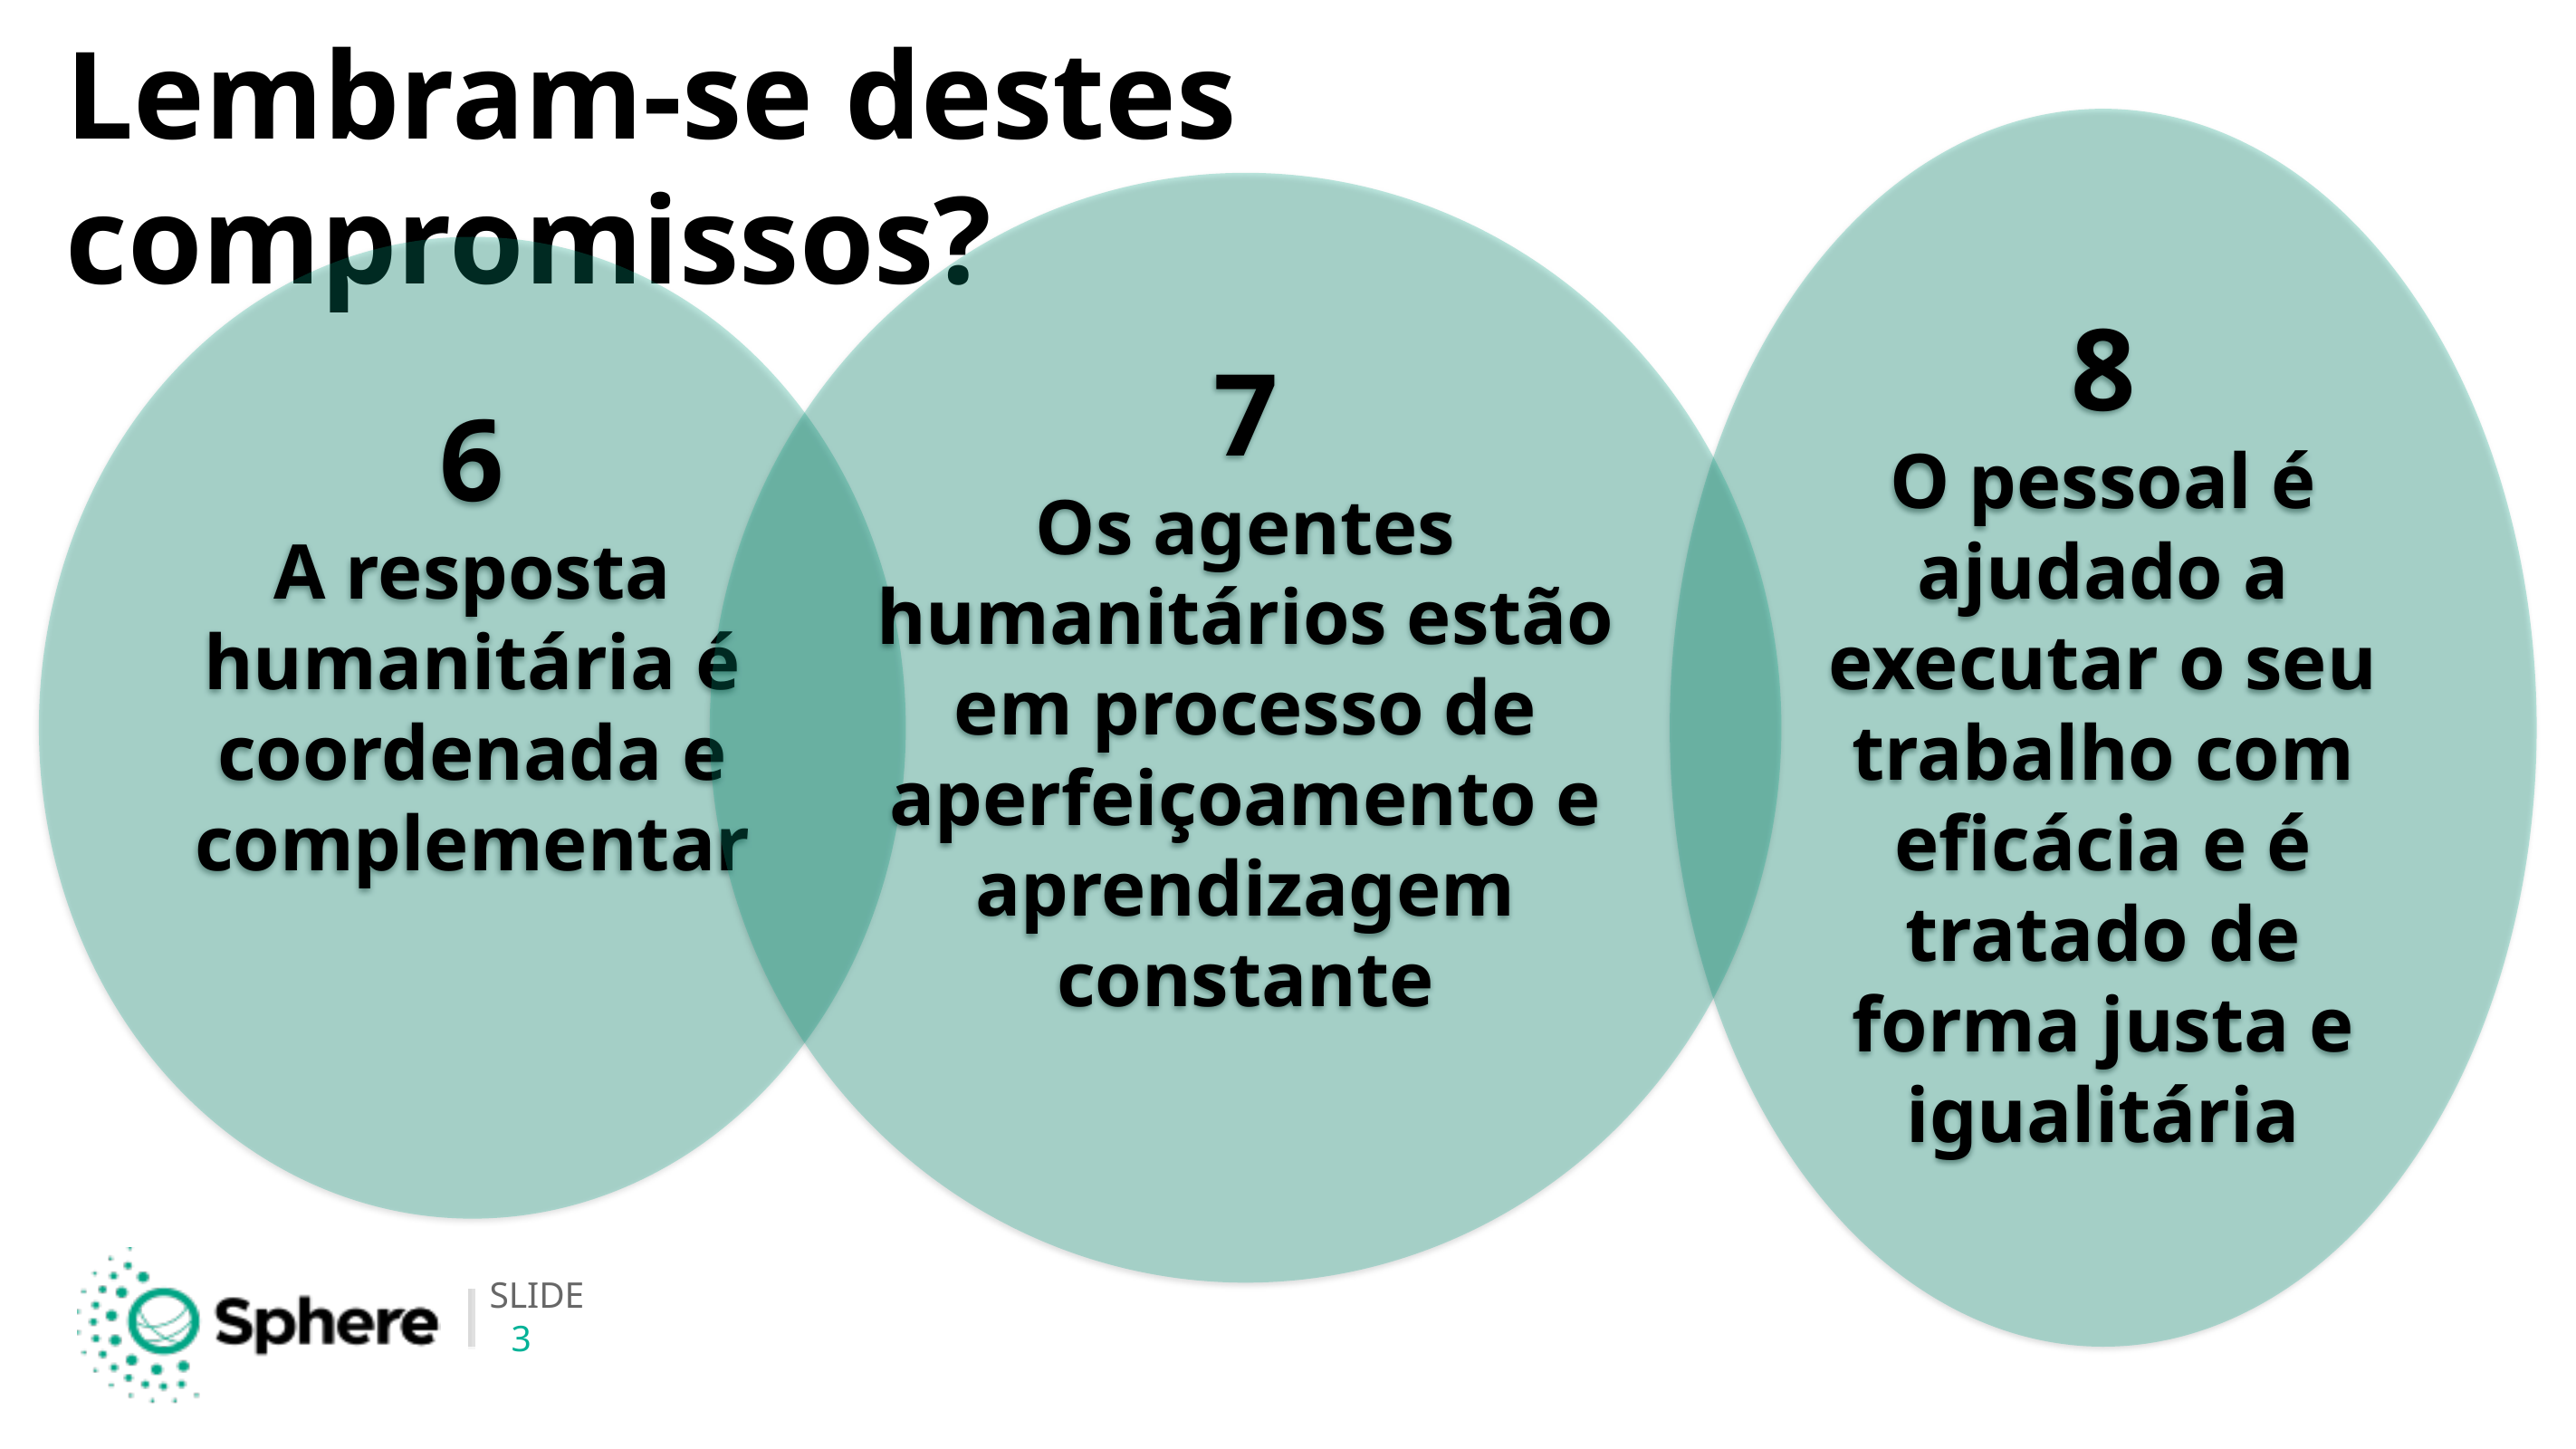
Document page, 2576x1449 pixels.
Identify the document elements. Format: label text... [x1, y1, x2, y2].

picture [77, 1247, 441, 1406]
picture [468, 1289, 479, 1349]
slide_number 3 [503, 1308, 540, 1367]
title Lembram-se destes compromissos? [57, 10, 2131, 179]
text_box 8 O pessoal é ajudado a executar o seu trabalho com eficácia e é tratado de forma justa e igualitária [1714, 109, 2537, 1348]
text_box 6 A resposta humanitária é coordenada e complementar [38, 236, 803, 1219]
text_box 7 Os agentes humanitários estão em processo de aperfeiçoamento e aprendizagem constante [709, 172, 1782, 1283]
